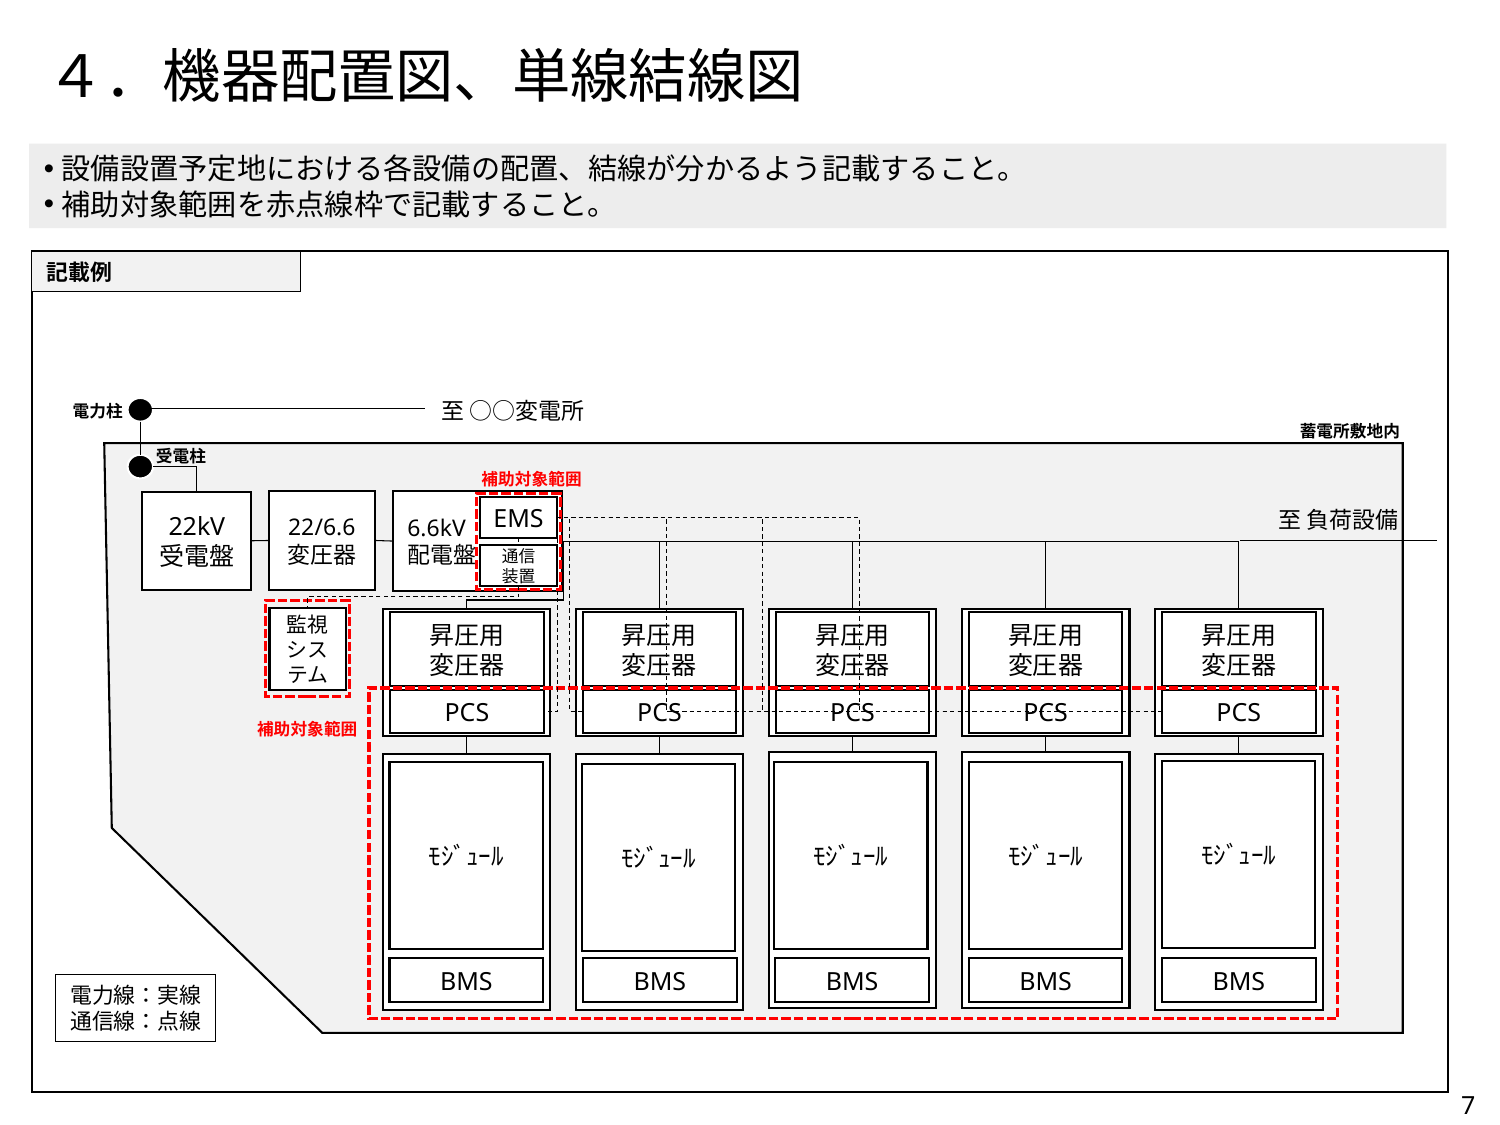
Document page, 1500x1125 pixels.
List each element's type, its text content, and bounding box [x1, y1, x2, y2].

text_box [556, 517, 1163, 712]
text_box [402, 491, 424, 703]
text_box 記載例 [31, 251, 301, 292]
text_box 設備設置予定地における各設備の配置、結線が分かるよう記載すること。 補助対象範囲を赤点線枠で記載すること。 [29, 143, 1447, 229]
text_box [31, 250, 1449, 1093]
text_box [57, 389, 1416, 1033]
title ４．機器配置図、単線結線図 [31, 31, 1448, 126]
text_box 電力線：実線 通信線：点線 [55, 974, 216, 1042]
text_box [543, 517, 556, 712]
